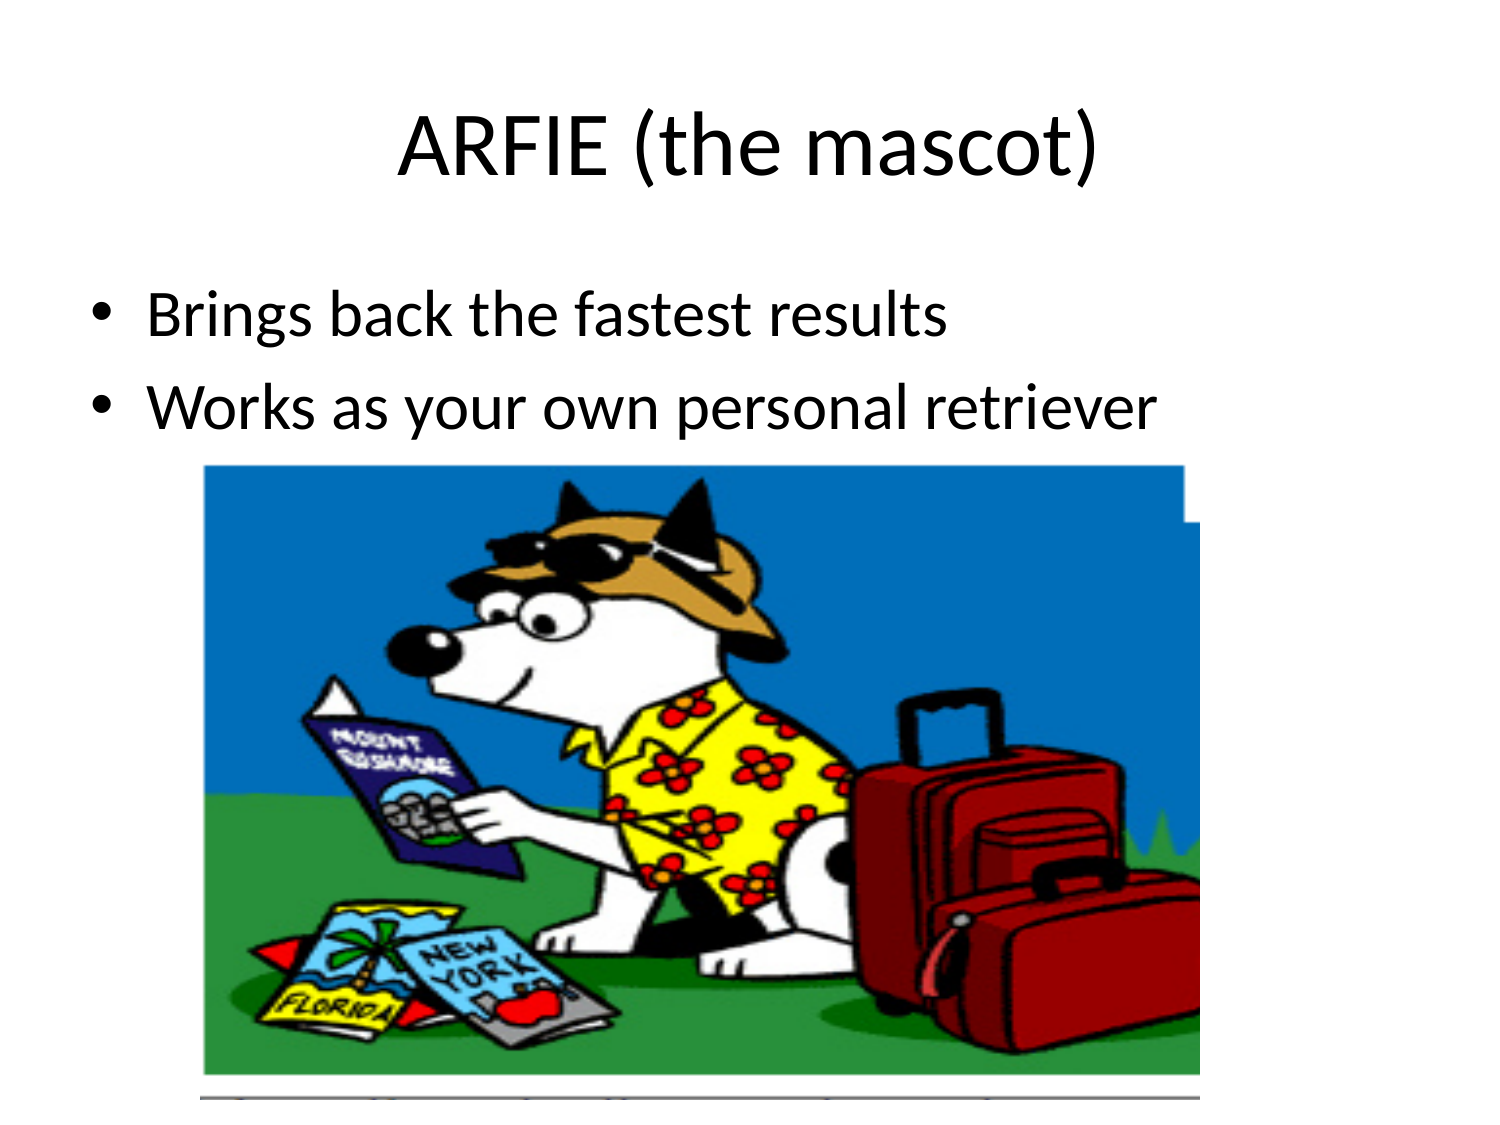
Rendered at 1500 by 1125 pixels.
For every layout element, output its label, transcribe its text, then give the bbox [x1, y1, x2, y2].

title ARFIE (the mascot) [75, 45, 1425, 233]
picture [199, 462, 1201, 1101]
list Brings back the fastest results Works as your own personal retriever [75, 262, 1425, 1005]
